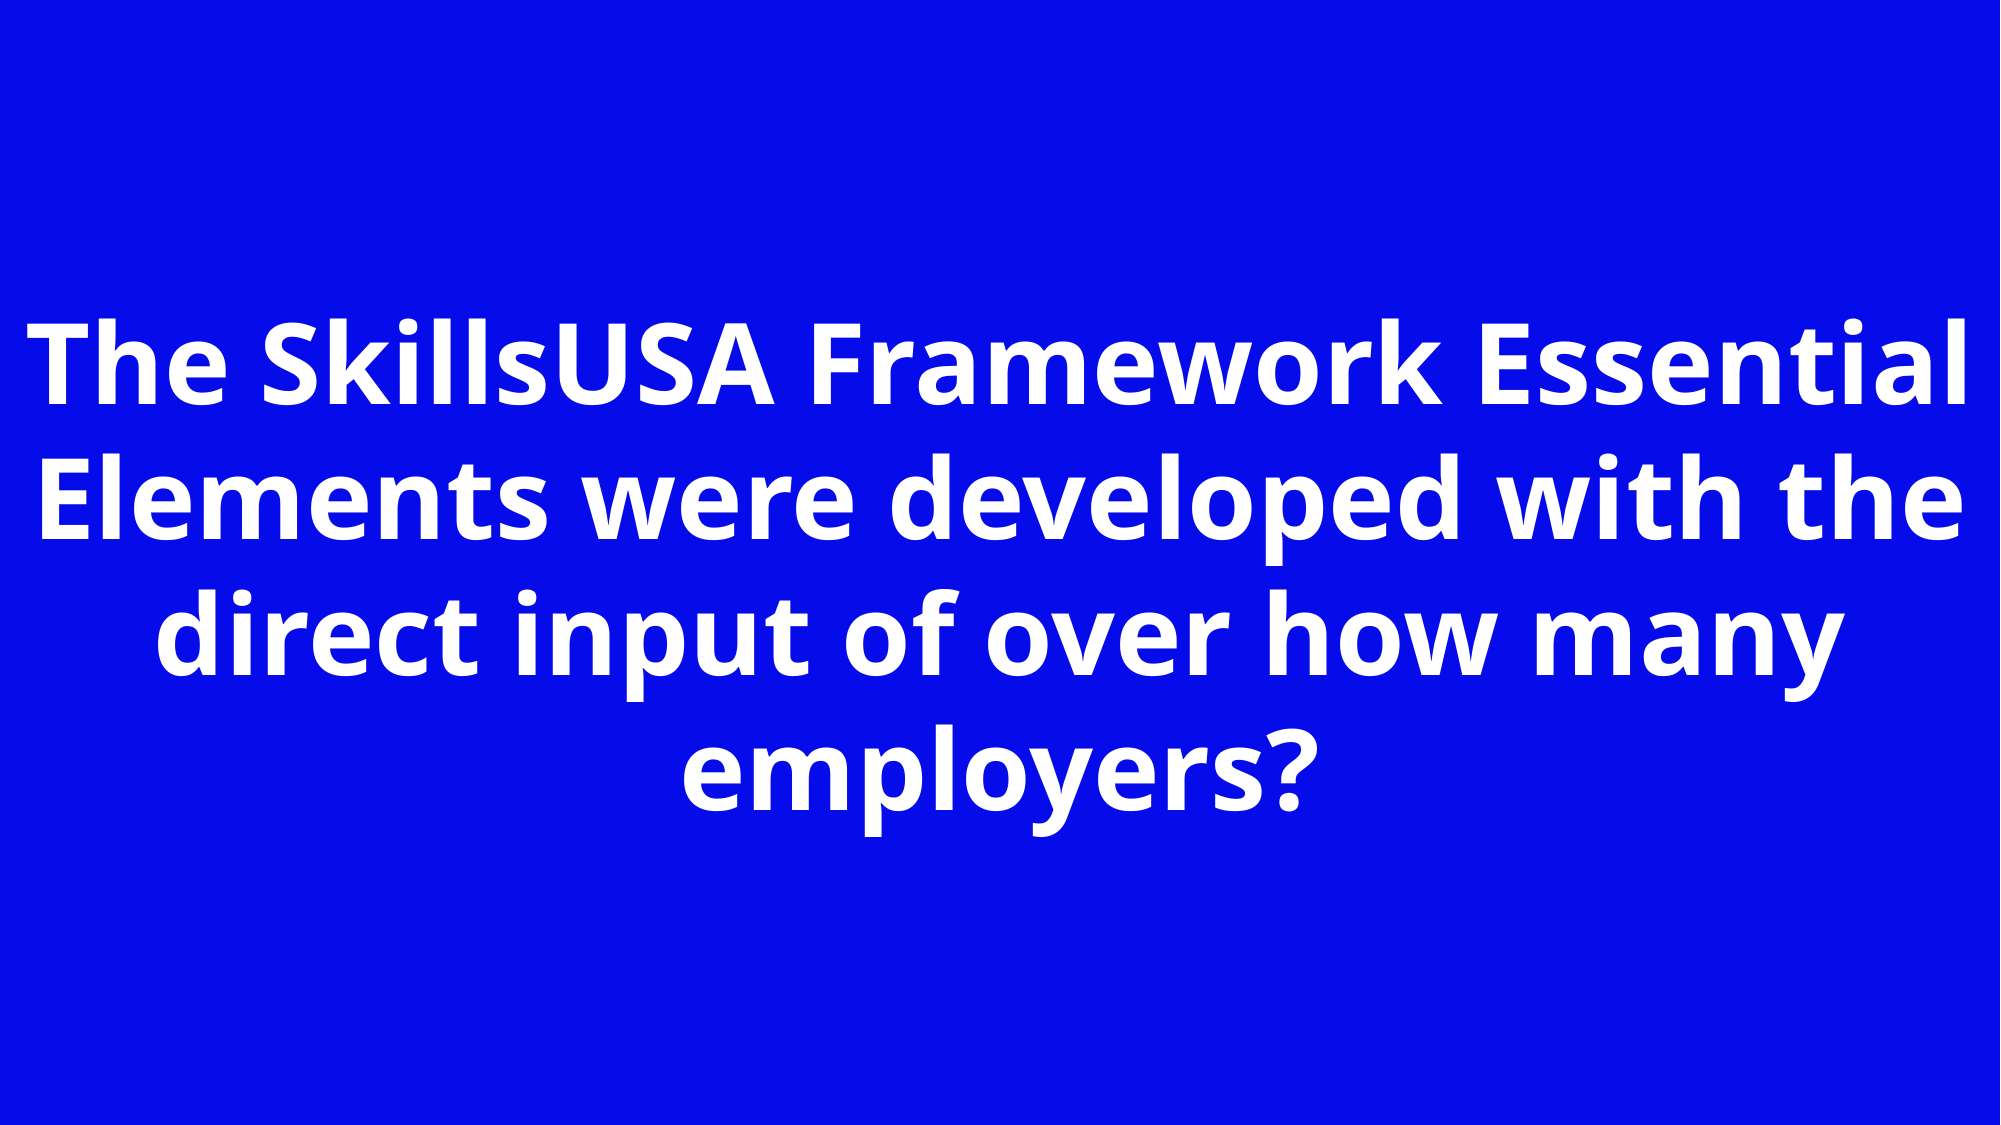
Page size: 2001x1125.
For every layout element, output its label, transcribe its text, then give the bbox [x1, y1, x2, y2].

text_box The SkillsUSA Framework Essential Elements were developed with the direct input of over how many employers? [0, 0, 2000, 1125]
